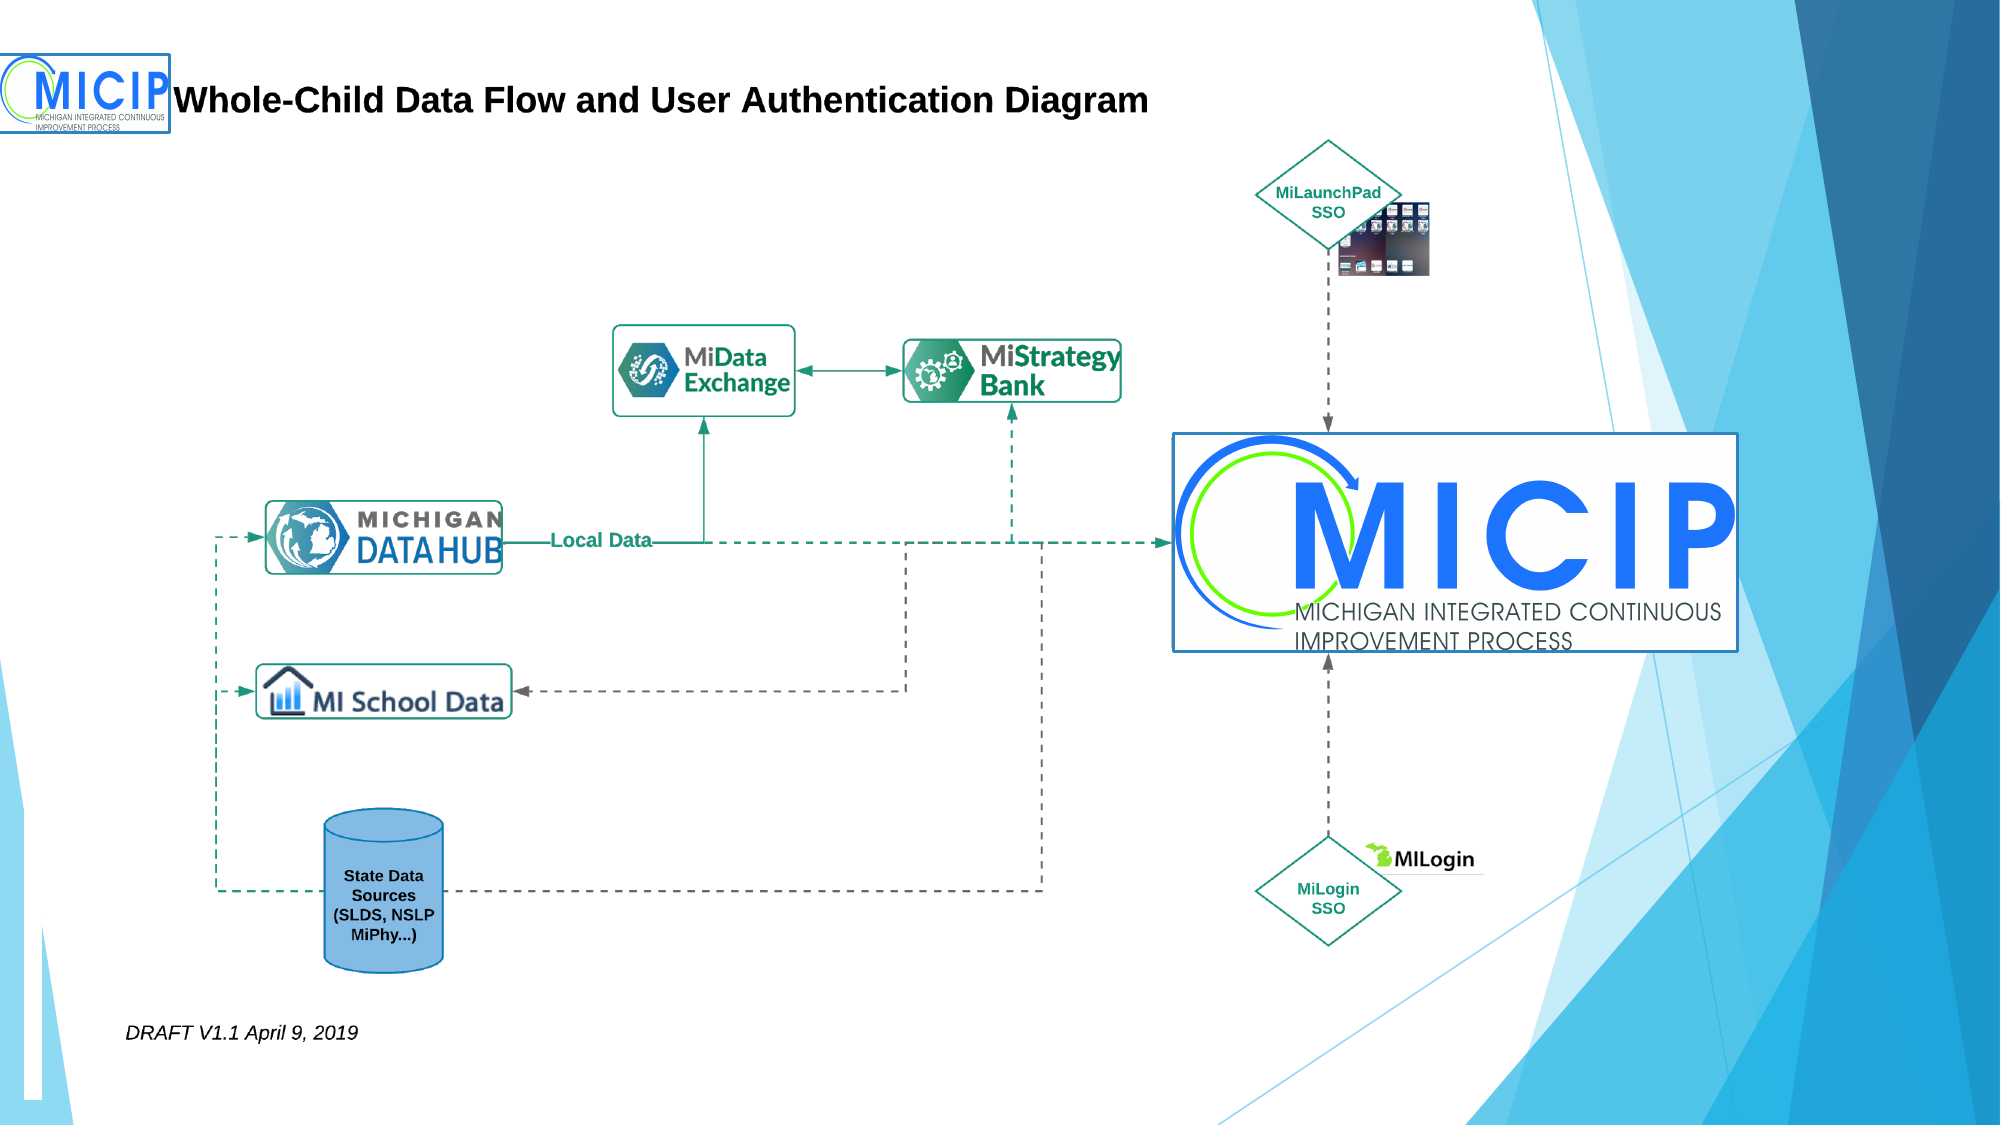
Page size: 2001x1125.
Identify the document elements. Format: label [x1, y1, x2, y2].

picture [0, 24, 1737, 1101]
